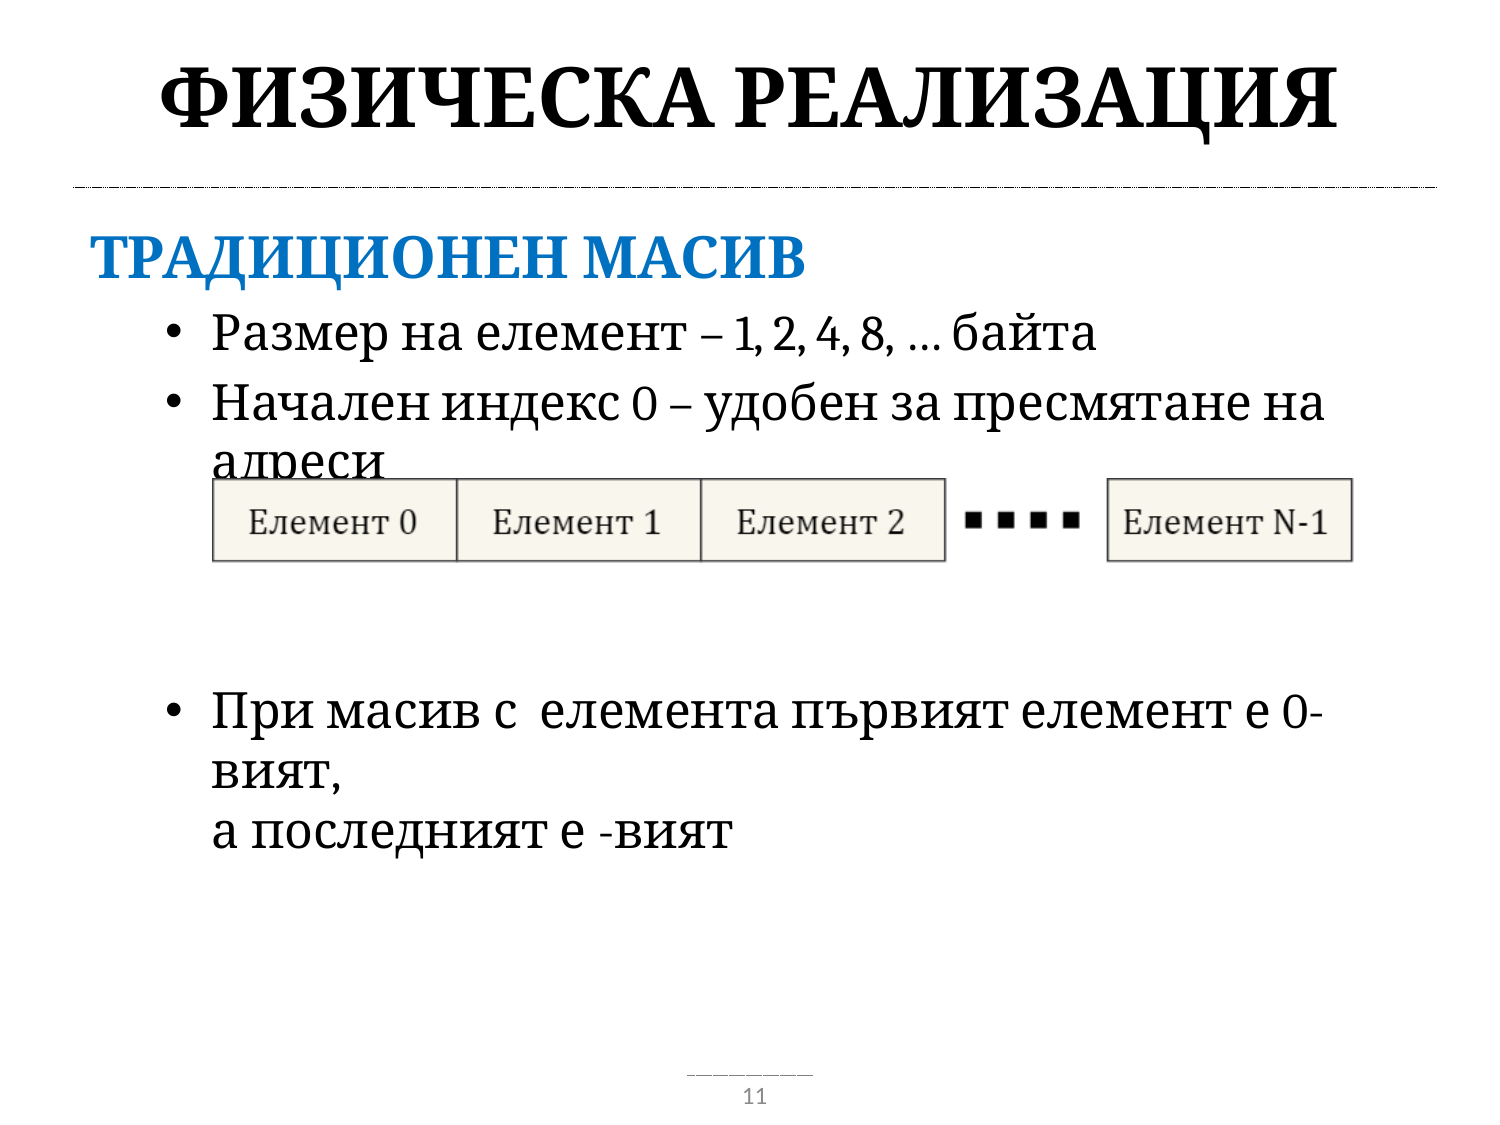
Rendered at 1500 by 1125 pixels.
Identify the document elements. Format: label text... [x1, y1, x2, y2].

title Физическа реализация [0, 0, 1500, 188]
slide_number 11 [579, 1065, 930, 1125]
picture [212, 478, 1355, 563]
